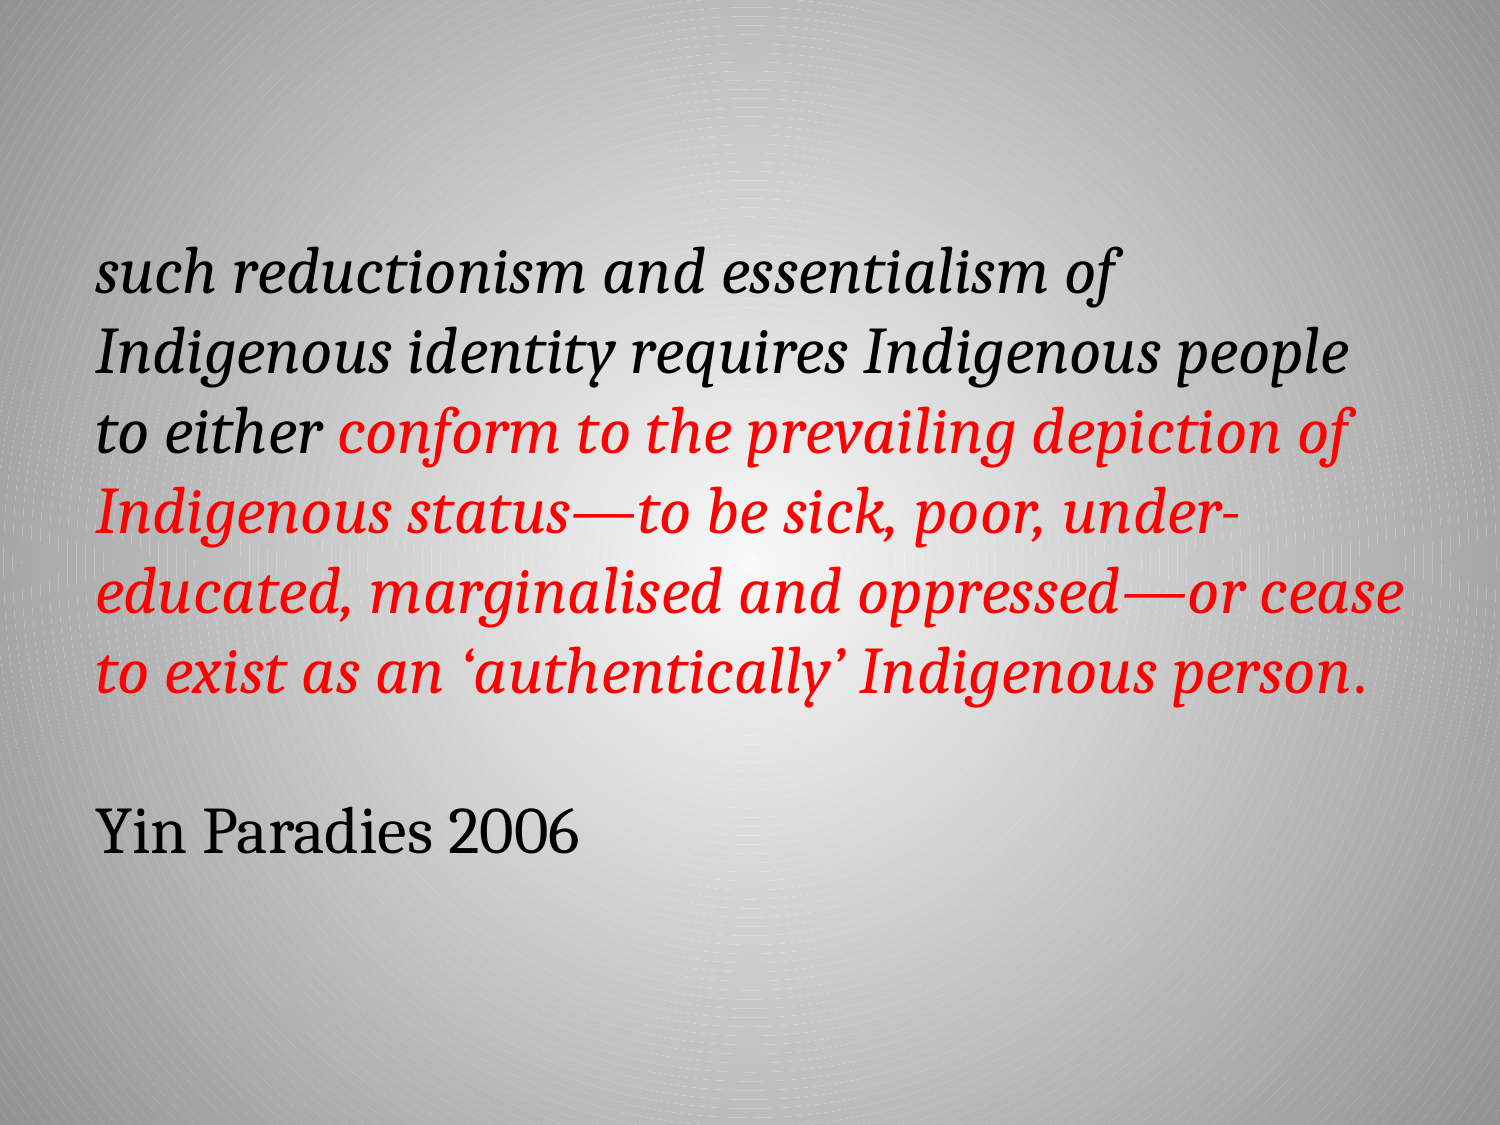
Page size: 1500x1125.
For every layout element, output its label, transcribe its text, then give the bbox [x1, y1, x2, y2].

text_box such reductionism and essentialism of Indigenous identity requires Indigenous people to either conform to the prevailing depiction of Indigenous status—to be sick, poor, under-educated, marginalised and oppressed—or cease to exist as an ‘authentically’ Indigenous person. Yin Paradies 2006 [80, 219, 1427, 875]
